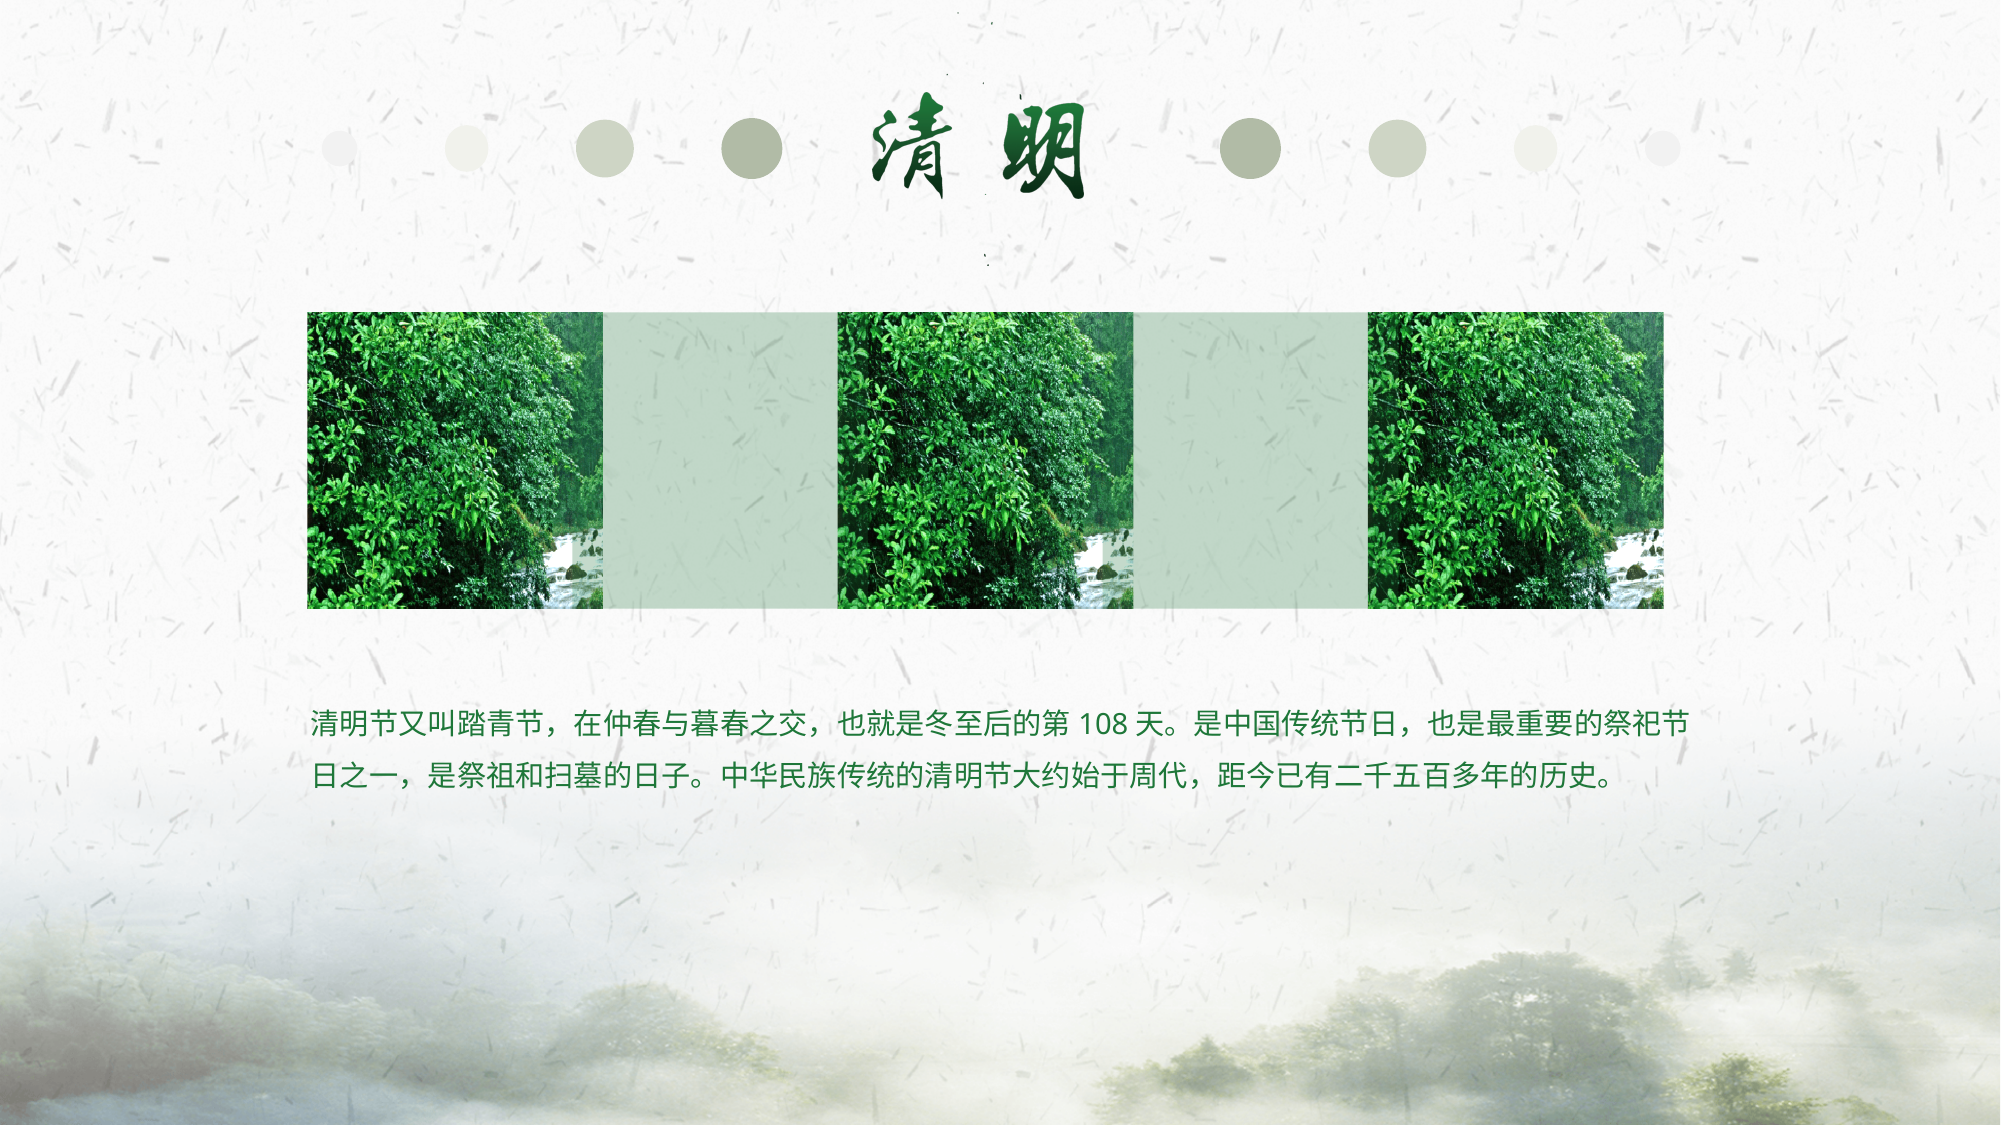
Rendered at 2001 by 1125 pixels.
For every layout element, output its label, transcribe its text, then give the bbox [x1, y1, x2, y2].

text_box 清明节又叫踏青节，在仲春与暮春之交，也就是冬至后的第108天。是中国传统节日，也是最重要的祭祀节日之一，是祭祖和扫墓的日子。中华民族传统的清明节大约始于周代，距今已有二千五百多年的历史。 [296, 680, 1710, 800]
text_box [307, 312, 1664, 609]
picture [0, 0, 2001, 1125]
